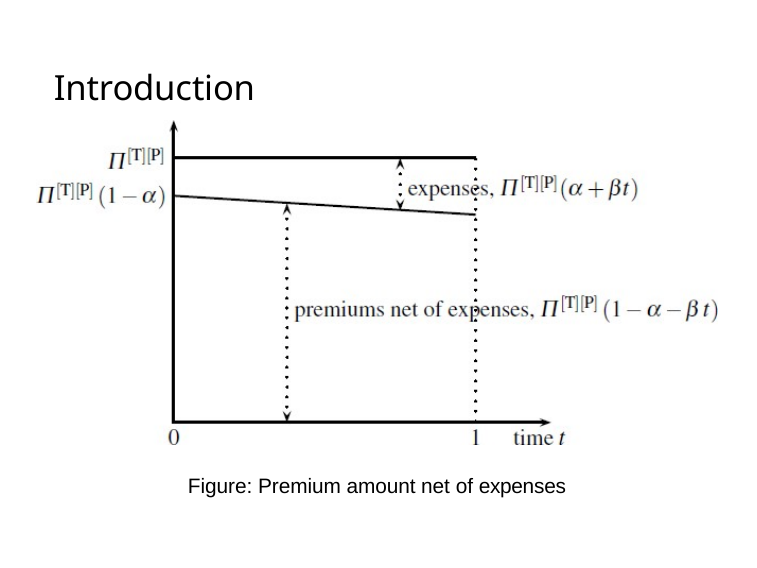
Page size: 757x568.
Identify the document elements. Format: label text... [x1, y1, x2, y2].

title Introduction [51, 36, 705, 120]
text_box Figure: Premium amount net of expenses [185, 470, 571, 498]
picture [36, 120, 718, 445]
